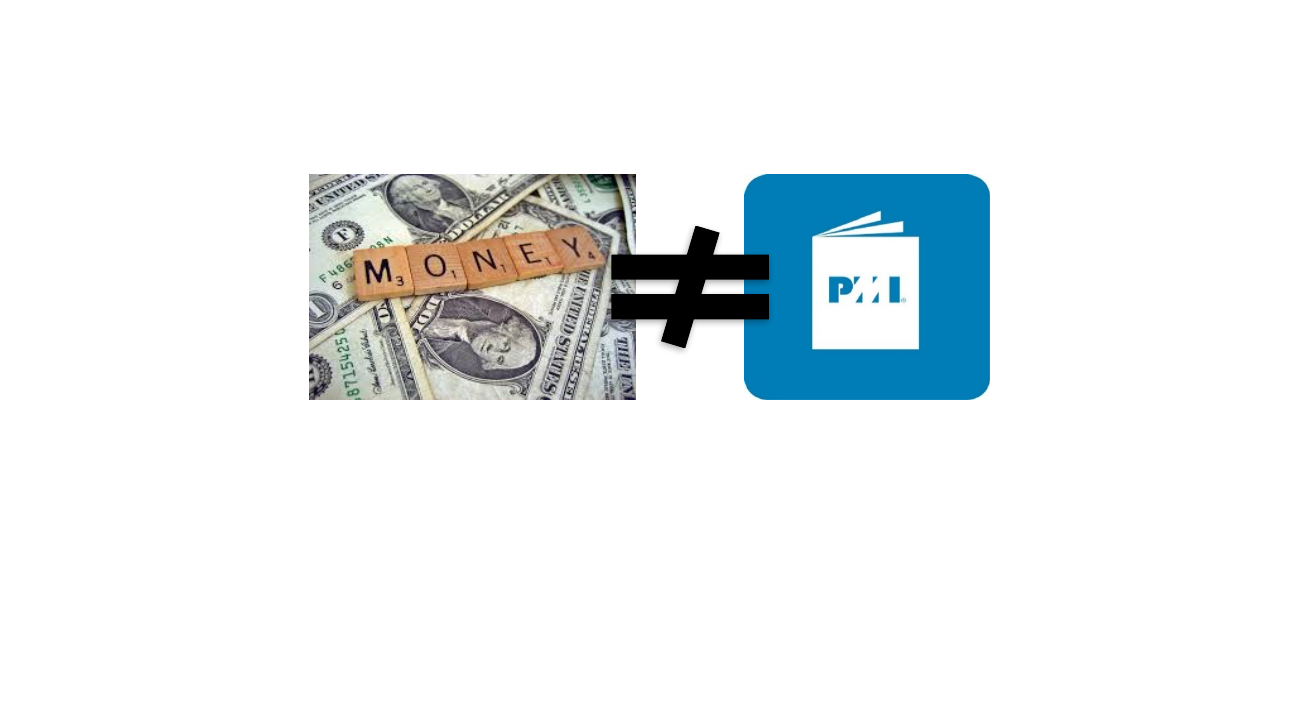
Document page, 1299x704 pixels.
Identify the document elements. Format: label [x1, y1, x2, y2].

text_box [308, 174, 990, 400]
